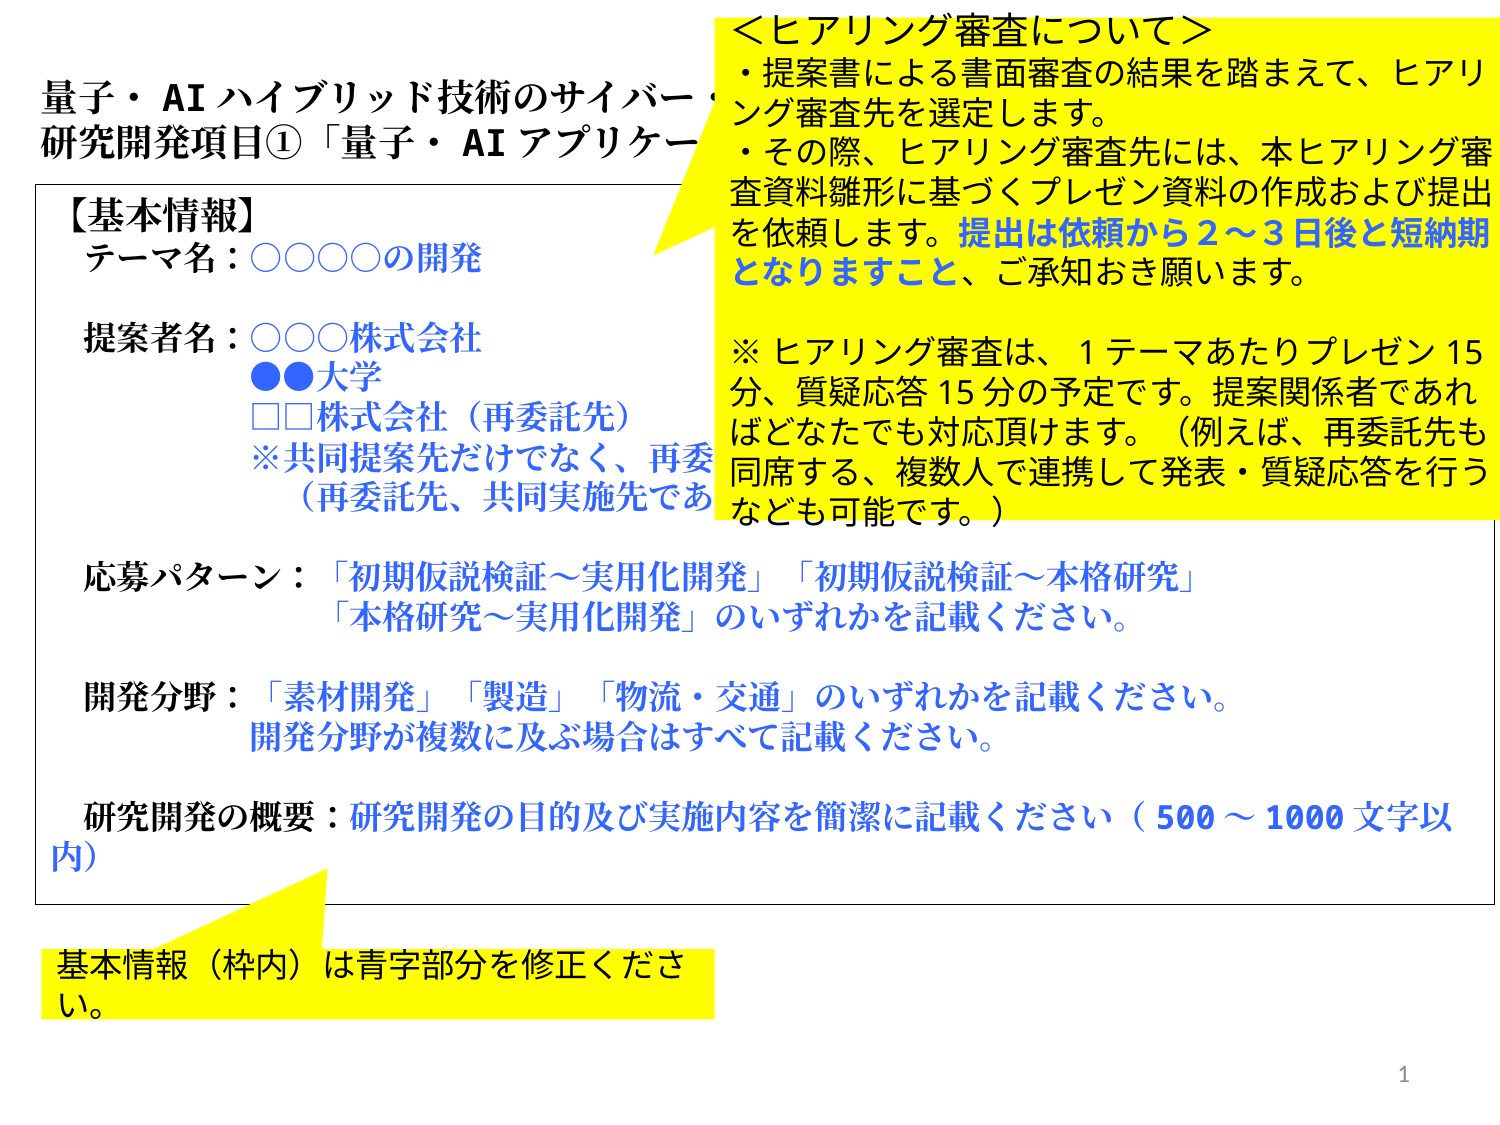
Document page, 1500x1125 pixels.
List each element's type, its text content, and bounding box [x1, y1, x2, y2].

text_box 基本情報（枠内）は青字部分を修正ください。 [39, 866, 717, 1022]
text_box 量子・AIハイブリッド技術のサイバー・フィジカル開発事業 研究開発項目①「量子・AIアプリケーション開発・実証」 [25, 66, 712, 167]
text_box 【基本情報】 テーマ名：○○○○の開発 提案者名：○○○株式会社 ●●大学 □□株式会社（再委託先） ※共同提案先だけでなく、再委託先や共同実施先も記載ください。 （再委託先、共同実施先であることを併記ください。） 応募パターン：「初期仮説検証～実用化開発」「初期仮説検証～本格研究」 「本格研究～実用化開発」のいずれかを記載ください。 開発分野：「素材開発」「製造」「物流・交通」のいずれかを記載ください。 開発分野が複数に及ぶ場合はすべて記載ください。 研究開発の概要：研究開発の目的及び実施内容を簡潔に記載ください（500～1000文字以内） [35, 184, 1495, 905]
slide_number 1 [1074, 1042, 1425, 1103]
text_box ＜ヒアリング審査について＞ ・提案書による書面審査の結果を踏まえて、ヒアリング審査先を選定します。 ・その際、ヒアリング審査先には、本ヒアリング審査資料雛形に基づくプレゼン資料の作成および提出を依頼します。提出は依頼から２～３日後と短納期となりますこと、ご承知おき願います。 ※ヒアリング審査は、1テーマあたりプレゼン15分、質疑応答15分の予定です。提案関係者であればどなたでも対応頂けます。（例えば、再委託先も同席する、複数人で連携して発表・質疑応答を行うなども可能です。） [651, 15, 1500, 523]
